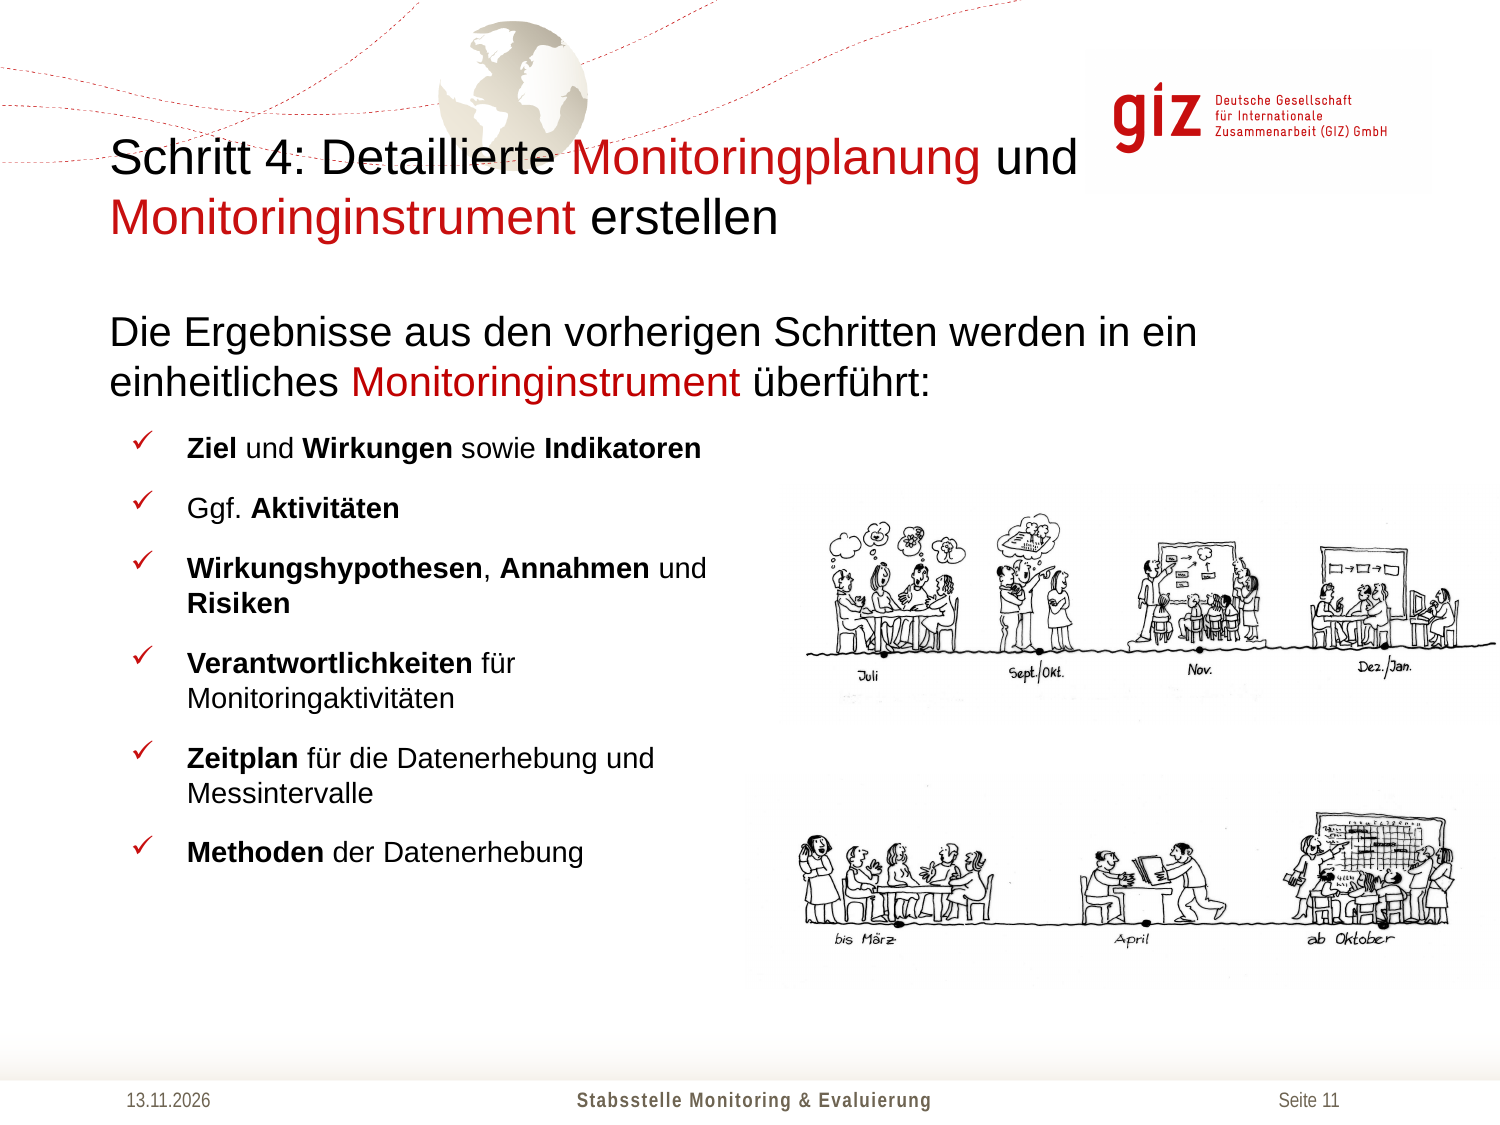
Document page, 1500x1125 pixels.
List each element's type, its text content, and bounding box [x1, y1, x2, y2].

footer Stabsstelle Monitoring & Evaluierung [473, 1079, 1035, 1121]
title Schritt 4: Detaillierte Monitoringplanung und Monitoringinstrument erstellen Die Ergebnisse aus den vorherigen Schritten werden in ein einheitliches Monitoringinstrument überführt: [94, 116, 1397, 252]
picture [0, 774, 1500, 1081]
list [779, 483, 1500, 726]
list Ziel und Wirkungen sowie Indikatoren Ggf. Aktivitäten Wirkungshypothesen, Annahmen und Risiken Verantwortlichkeiten für Monitoringaktivitäten Zeitplan für die Datenerhebung und Messintervalle Methoden der Datenerhebung [56, 348, 733, 1008]
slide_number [111, 1079, 325, 1121]
picture [0, 0, 1500, 194]
